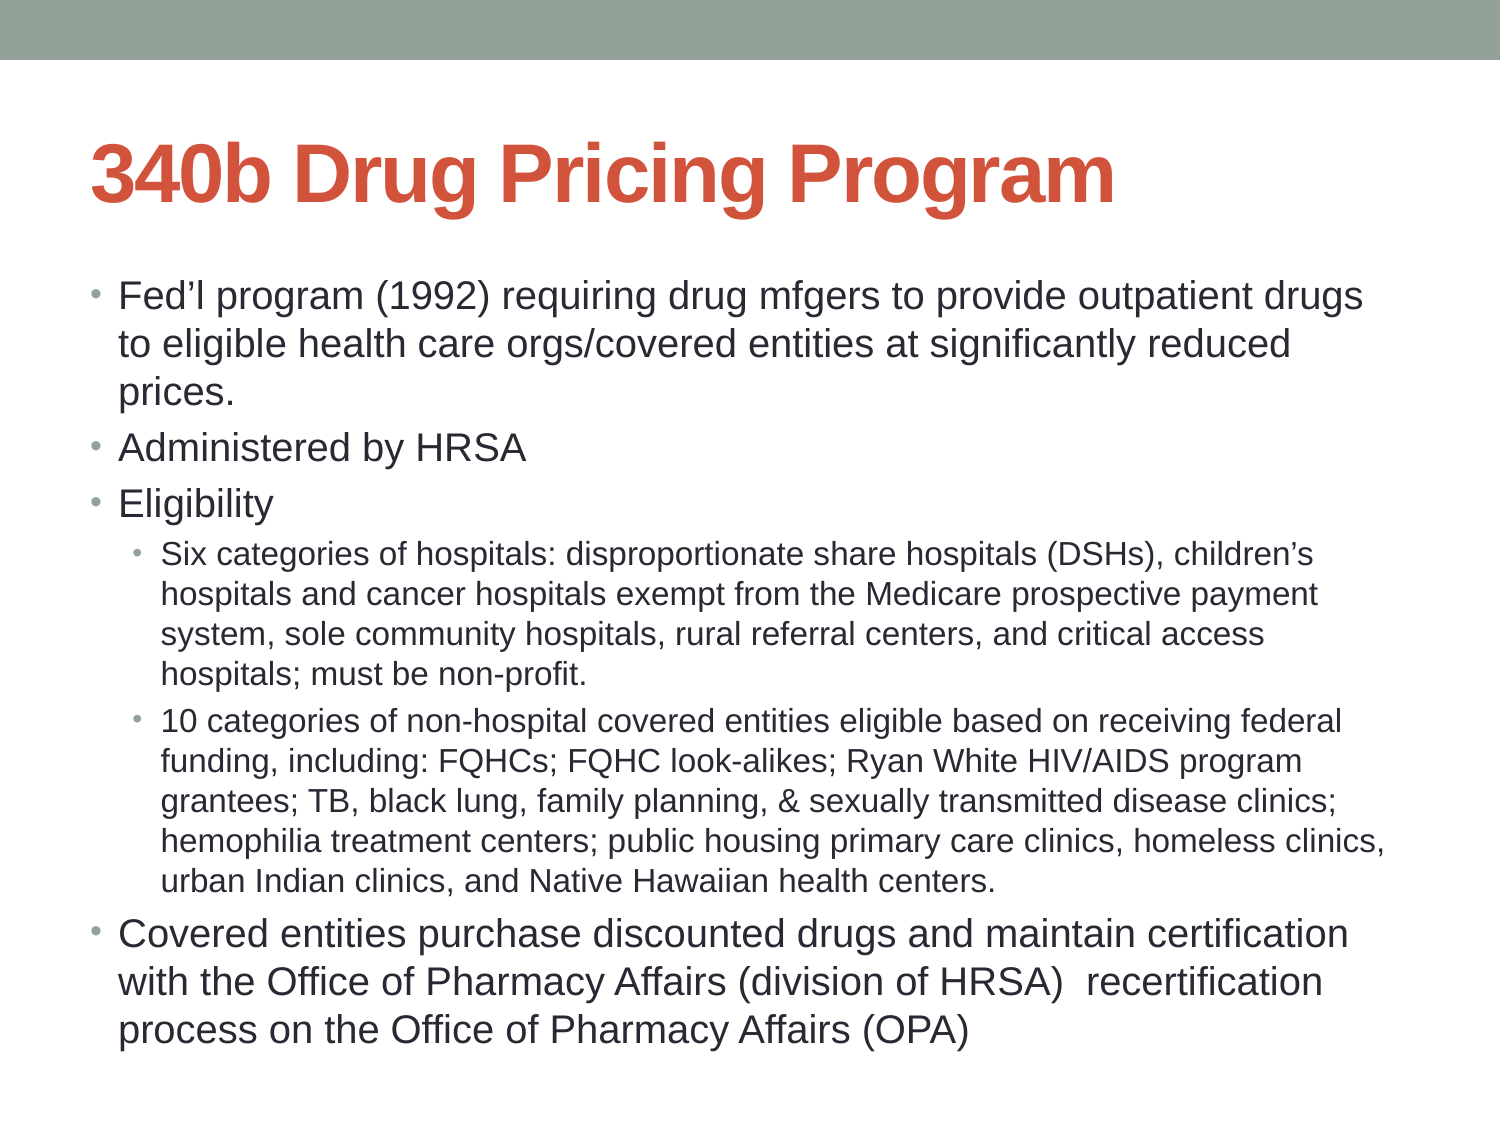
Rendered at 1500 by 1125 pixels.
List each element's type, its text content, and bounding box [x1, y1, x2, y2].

title 340b Drug Pricing Program [75, 87, 1425, 250]
list Fed’l program (1992) requiring drug mfgers to provide outpatient drugs to eligible health care orgs/covered entities at significantly reduced prices. Administered by HRSA Eligibility Six categories of hospitals: disproportionate share hospitals (DSHs), children’s hospitals and cancer hospitals exempt from the Medicare prospective payment system, sole community hospitals, rural referral centers, and critical access hospitals; must be non-profit. 10 categories of non-hospital covered entities eligible based on receiving federal funding, including: FQHCs; FQHC look-alikes; Ryan White HIV/AIDS program grantees; TB, black lung, family planning, & sexually transmitted disease clinics; hemophilia treatment centers; public housing primary care clinics, homeless clinics, urban Indian clinics, and Native Hawaiian health centers. Covered entities purchase discounted drugs and maintain certification with the Office of Pharmacy Affairs (division of HRSA) recertification process on the Office of Pharmacy Affairs (OPA) [75, 262, 1425, 1063]
